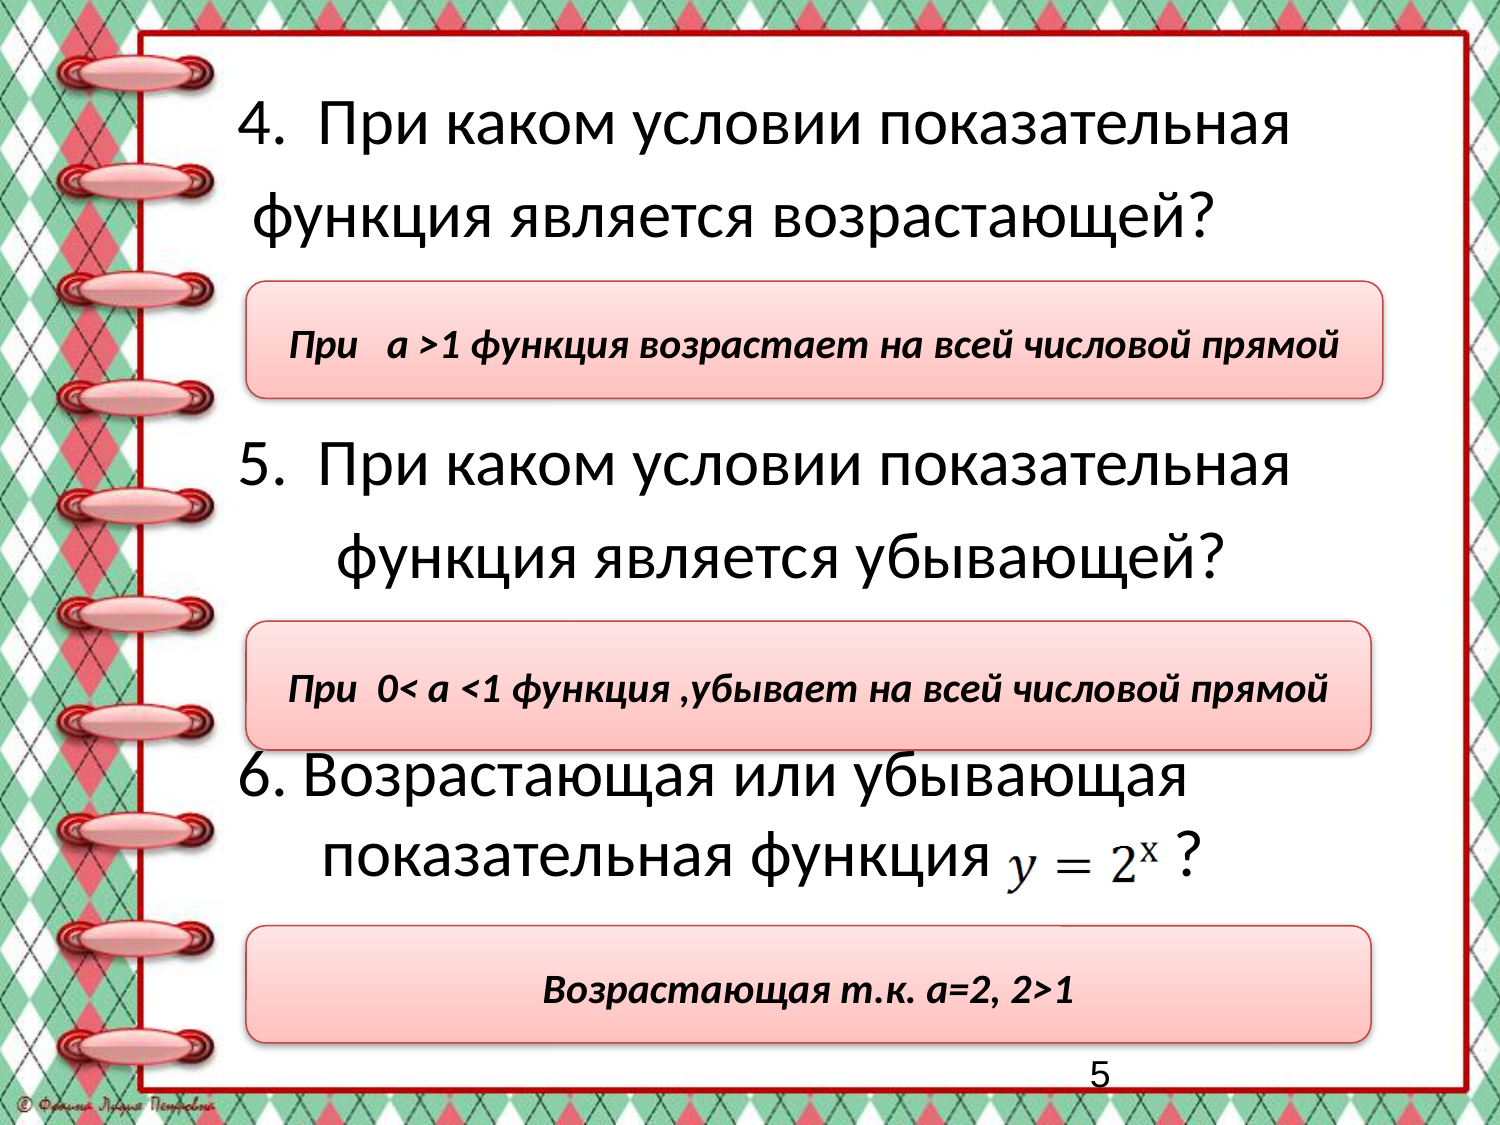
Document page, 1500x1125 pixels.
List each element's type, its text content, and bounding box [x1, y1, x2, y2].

picture [0, 1, 1500, 1125]
list 4. При каком условии показательная функция является возрастающей? 5. При каком условии показательная функция является убывающей? 6. Возрастающая или убывающая показательная функция ? [222, 70, 1442, 982]
text_box Возрастающая т.к. а=2, 2>1 [245, 924, 1372, 1044]
text_box При 0< а <1 функция ,убывает на всей числовой прямой [245, 620, 1372, 751]
text_box При а >1 функция возрастает на всей числовой прямой [245, 280, 1384, 400]
slide_number 5 [1074, 1042, 1425, 1103]
